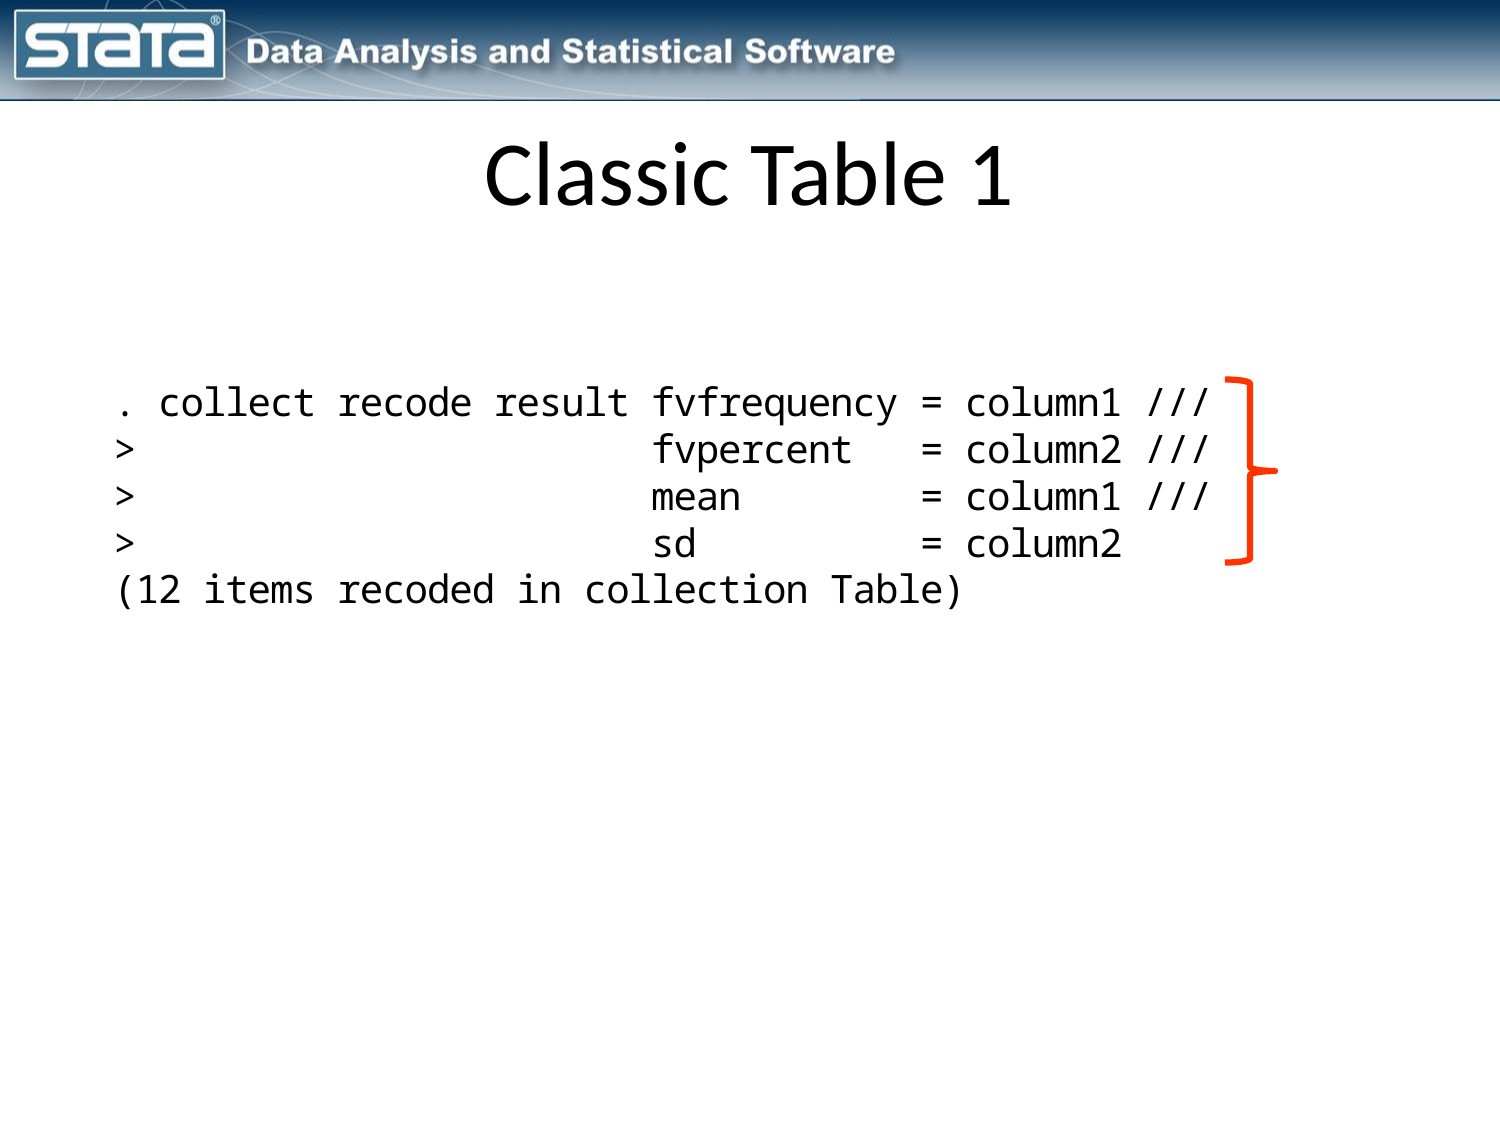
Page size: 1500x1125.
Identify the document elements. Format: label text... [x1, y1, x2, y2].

title Classic Table 1 [0, 108, 1500, 238]
picture [0, 0, 1500, 102]
picture [94, 374, 1263, 658]
